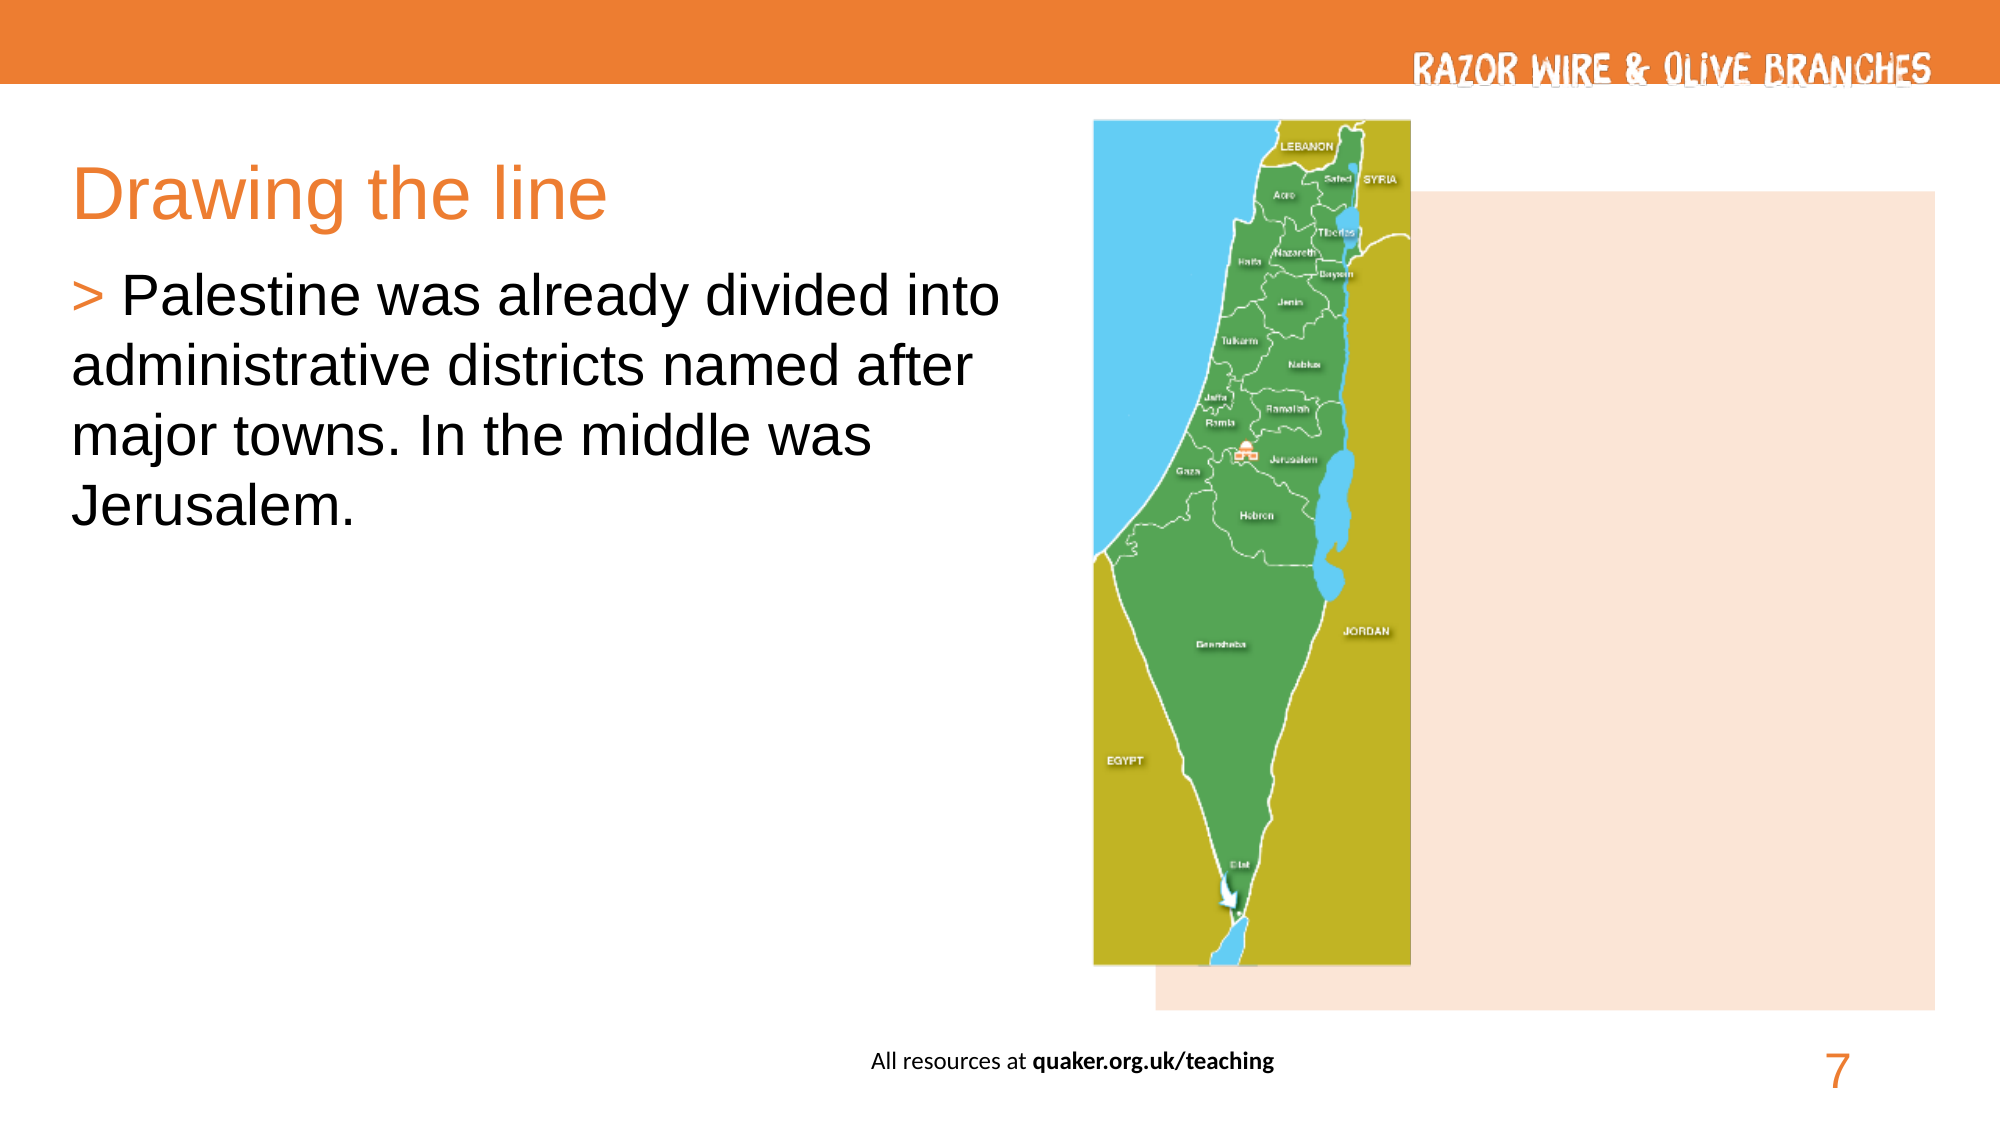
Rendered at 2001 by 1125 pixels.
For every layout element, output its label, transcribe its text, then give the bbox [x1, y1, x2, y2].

text_box [1614, 190, 1936, 1011]
text_box > Palestine was already divided into administrative districts named after major towns. In the middle was Jerusalem. [56, 250, 891, 545]
picture [891, 32, 1935, 1054]
slide_number 7 [1416, 1038, 1867, 1099]
text_box Drawing the line [56, 137, 891, 242]
